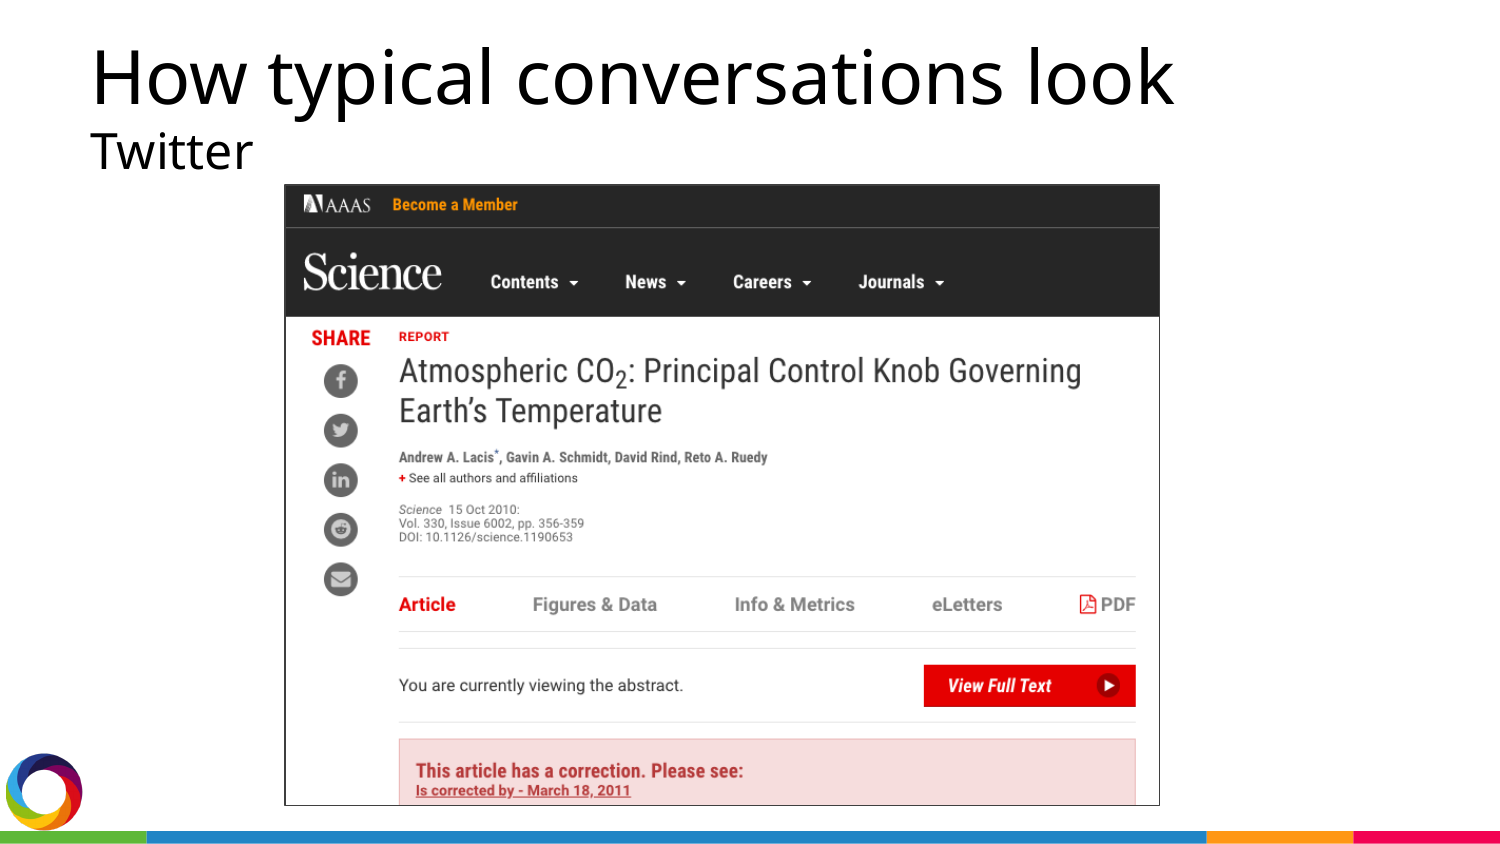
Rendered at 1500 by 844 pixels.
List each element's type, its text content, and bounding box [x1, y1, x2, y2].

picture [6, 753, 88, 831]
title How typical conversations look Twitter [75, 33, 1425, 175]
picture [285, 185, 1160, 806]
